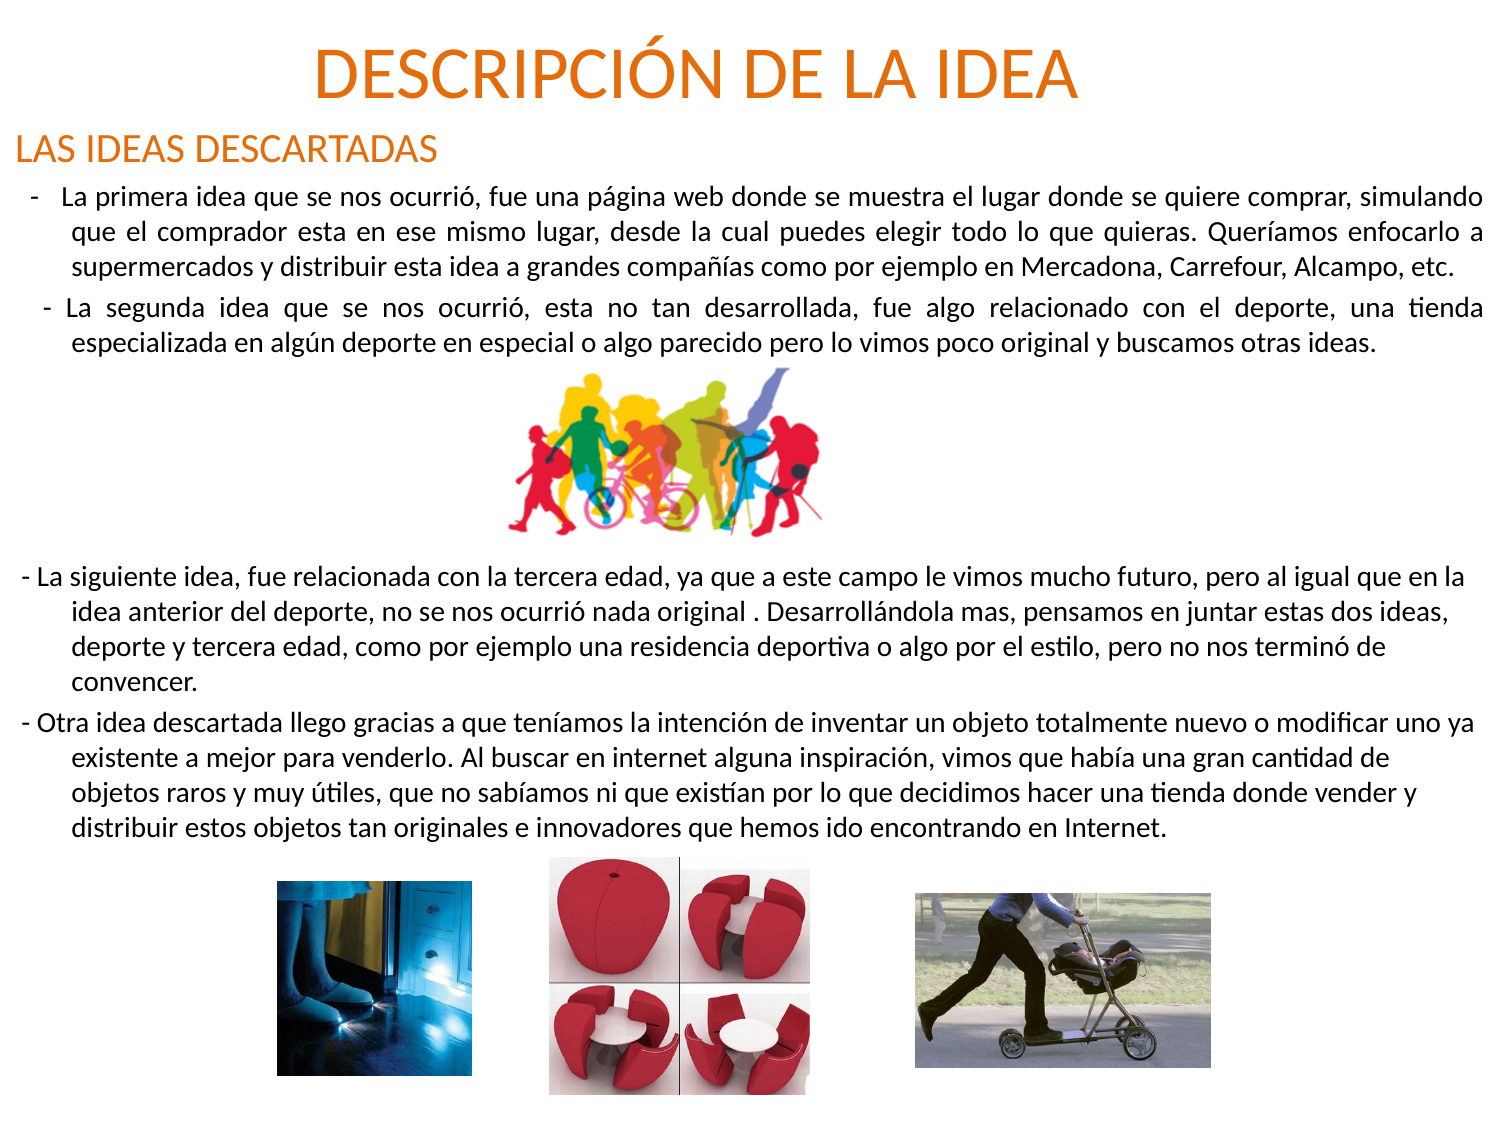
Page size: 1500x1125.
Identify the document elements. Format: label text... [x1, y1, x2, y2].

list LAS IDEAS DESCARTADAS - La primera idea que se nos ocurrió, fue una página web donde se muestra el lugar donde se quiere comprar, simulando que el comprador esta en ese mismo lugar, desde la cual puedes elegir todo lo que quieras. Queríamos enfocarlo a supermercados y distribuir esta idea a grandes compañías como por ejemplo en Mercadona, Carrefour, Alcampo, etc. - La segunda idea que se nos ocurrió, esta no tan desarrollada, fue algo relacionado con el deporte, una tienda especializada en algún deporte en especial o algo parecido pero lo vimos poco original y buscamos otras ideas. - La siguiente idea, fue relacionada con la tercera edad, ya que a este campo le vimos mucho futuro, pero al igual que en la idea anterior del deporte, no se nos ocurrió nada original . Desarrollándola mas, pensamos en juntar estas dos ideas, deporte y tercera edad, como por ejemplo una residencia deportiva o algo por el estilo, pero no nos terminó de convencer. - Otra idea descartada llego gracias a que teníamos la intención de inventar un objeto totalmente nuevo o modificar uno ya existente a mejor para venderlo. Al buscar en internet alguna inspiración, vimos que había una gran cantidad de objetos raros y muy útiles, que no sabíamos ni que existían por lo que decidimos hacer una tienda donde vender y distribuir estos objetos tan originales e innovadores que hemos ido encontrando en Internet. [0, 113, 1500, 1125]
picture [548, 857, 810, 1095]
title DESCRIPCIÓN DE LA IDEA [100, 0, 1294, 113]
picture [277, 881, 472, 1076]
picture [426, 906, 436, 914]
picture [478, 361, 861, 538]
picture [915, 892, 1211, 1068]
